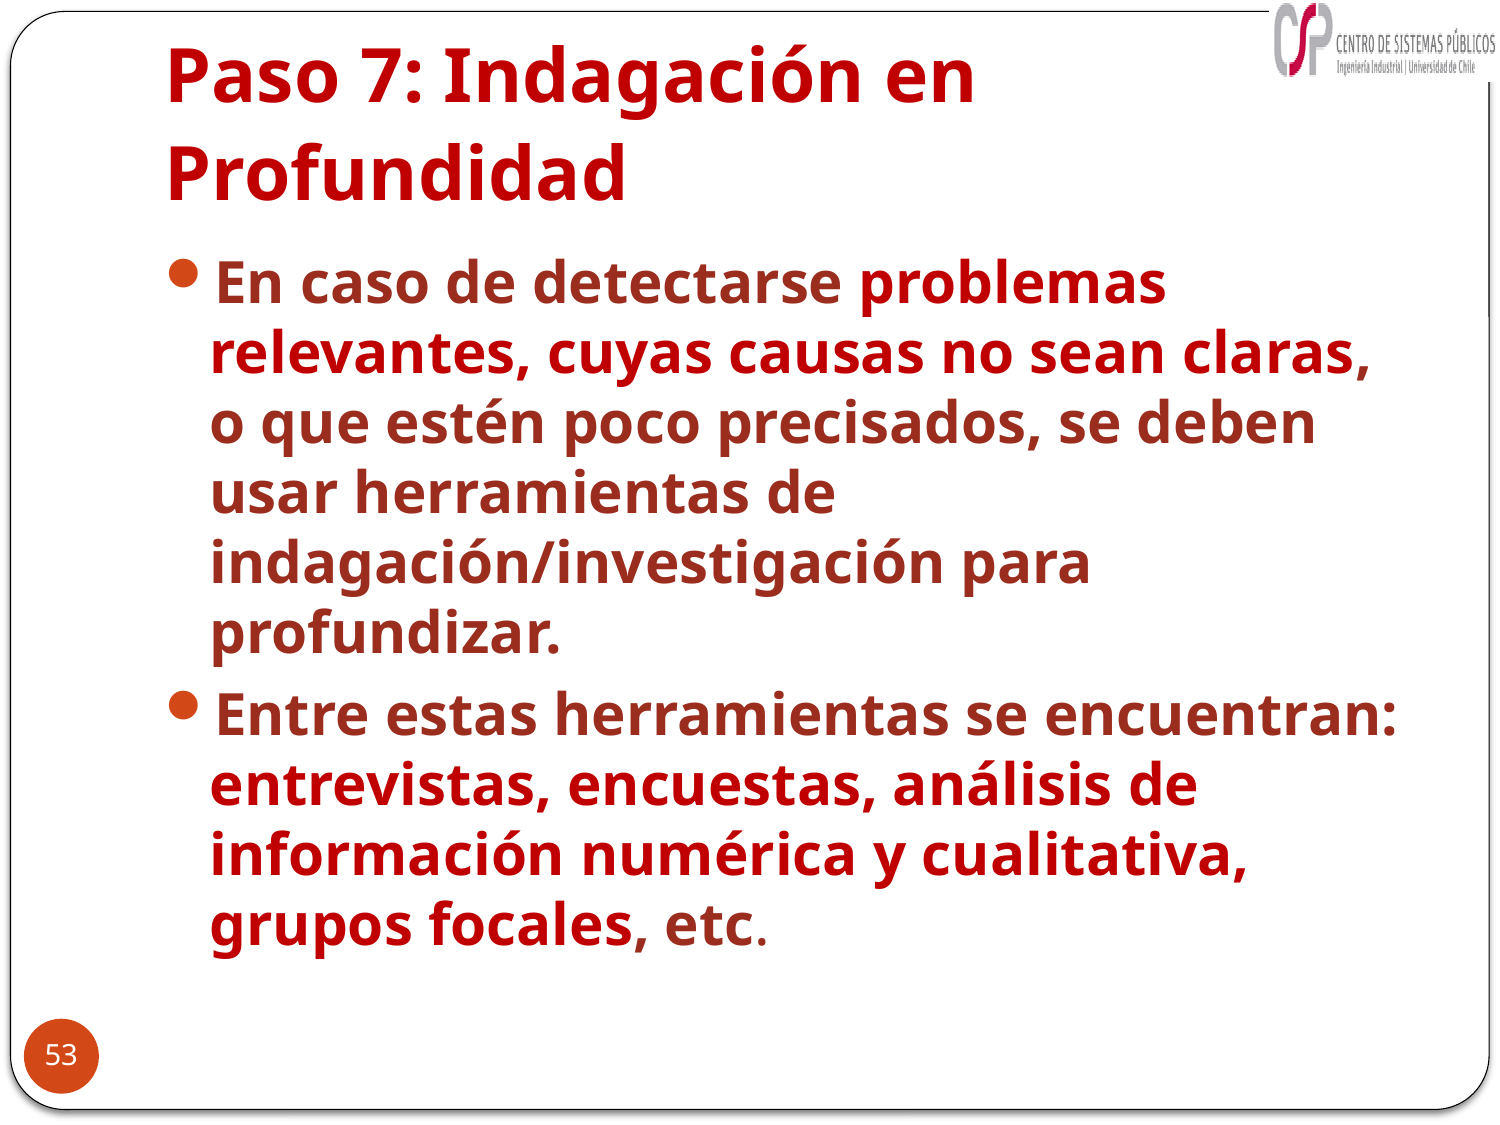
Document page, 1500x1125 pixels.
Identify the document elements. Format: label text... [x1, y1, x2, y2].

title Paso 7: Indagación en Profundidad [150, 45, 1425, 233]
picture [1269, 0, 1500, 82]
slide_number 53 [23, 1018, 99, 1094]
list En caso de detectarse problemas relevantes, cuyas causas no sean claras, o que estén poco precisados, se deben usar herramientas de indagación/investigación para profundizar. Entre estas herramientas se encuentran: entrevistas, encuestas, análisis de información numérica y cualitativa, grupos focales, etc. [150, 237, 1425, 988]
